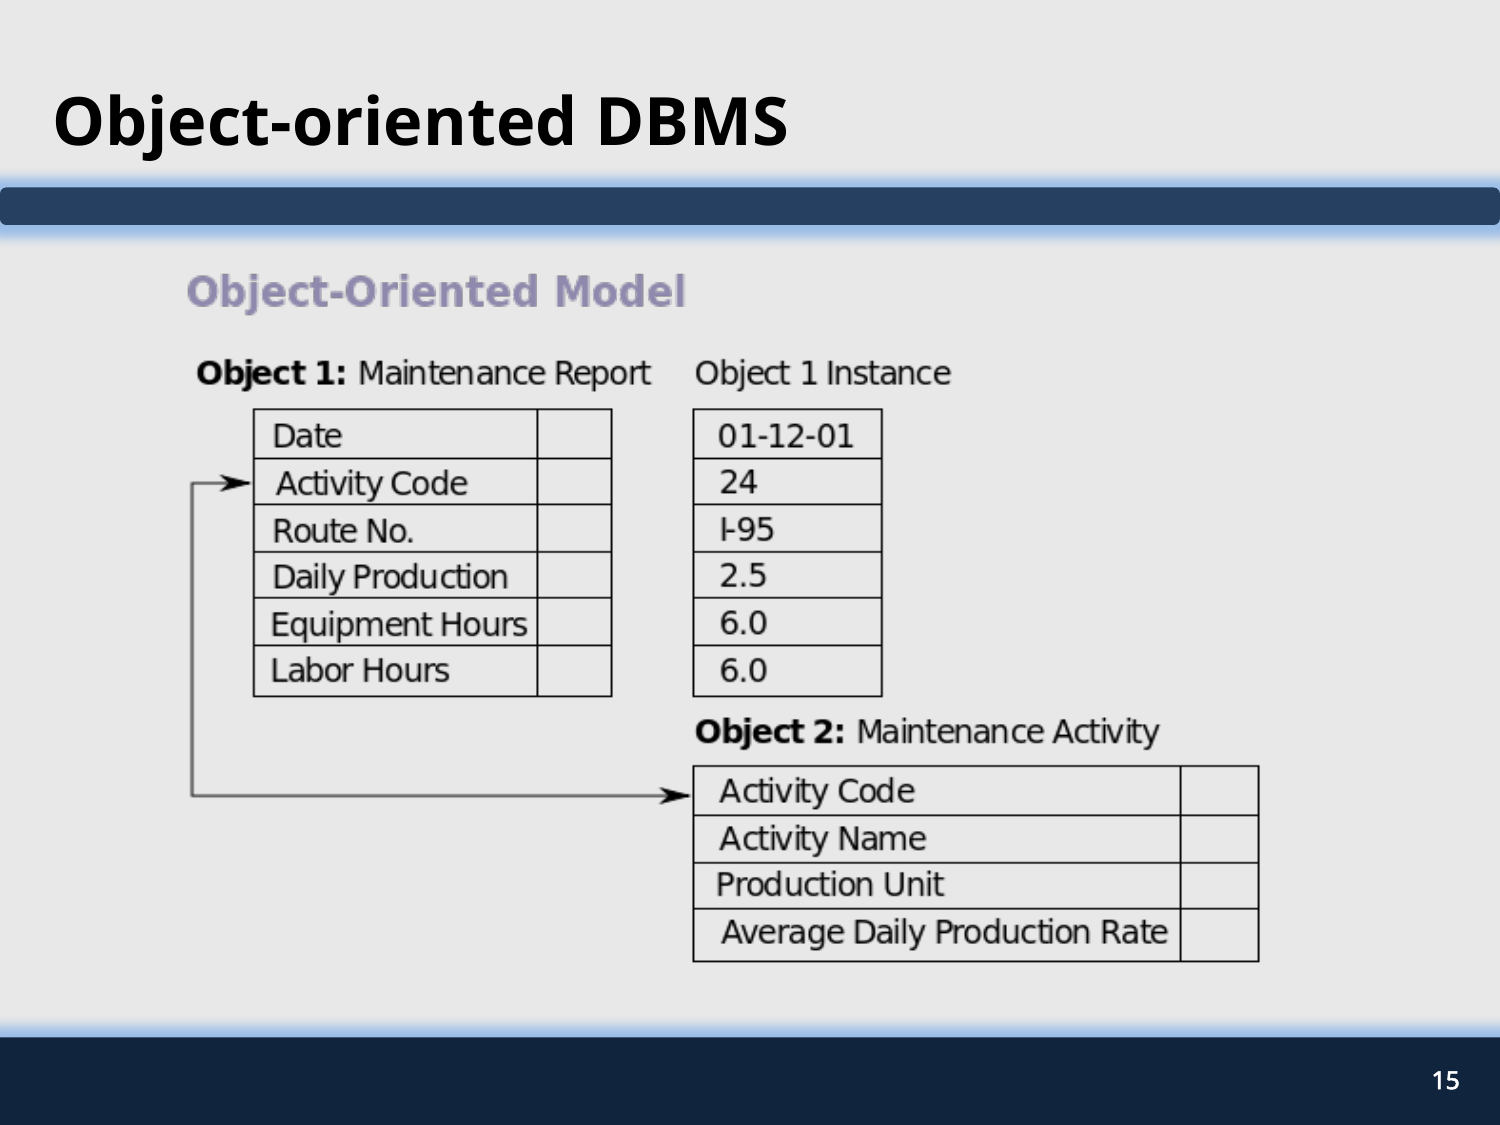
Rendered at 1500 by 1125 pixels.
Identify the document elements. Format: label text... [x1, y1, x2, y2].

title Object-oriented DBMS [37, 62, 1451, 176]
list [162, 249, 1301, 1001]
slide_number 15 [1412, 1050, 1475, 1113]
